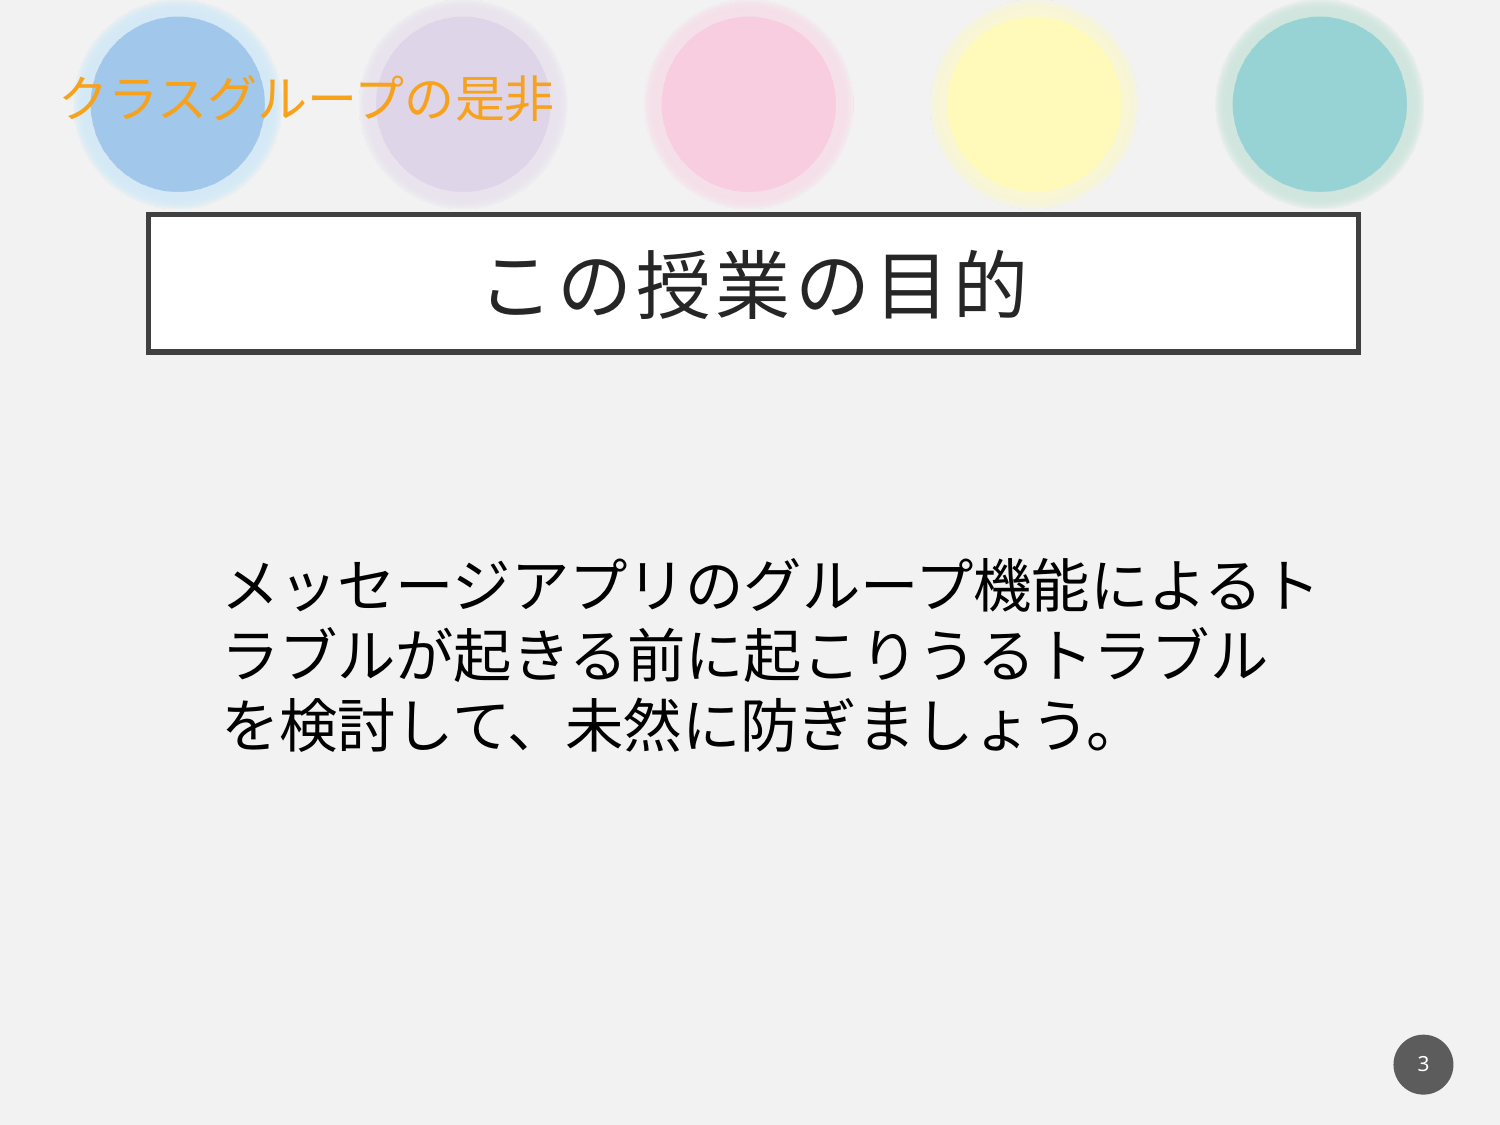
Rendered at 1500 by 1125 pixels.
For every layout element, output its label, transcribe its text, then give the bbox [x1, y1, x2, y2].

picture [73, 88, 96, 114]
slide_number 3 [1393, 1034, 1454, 1095]
picture [73, 0, 1424, 209]
text_box メッセージアプリのグループ機能によるトラブルが起きる前に起こりうるトラブルを検討して、未然に防ぎましょう。 [206, 541, 1340, 767]
text_box この授業の目的 [148, 214, 1359, 352]
